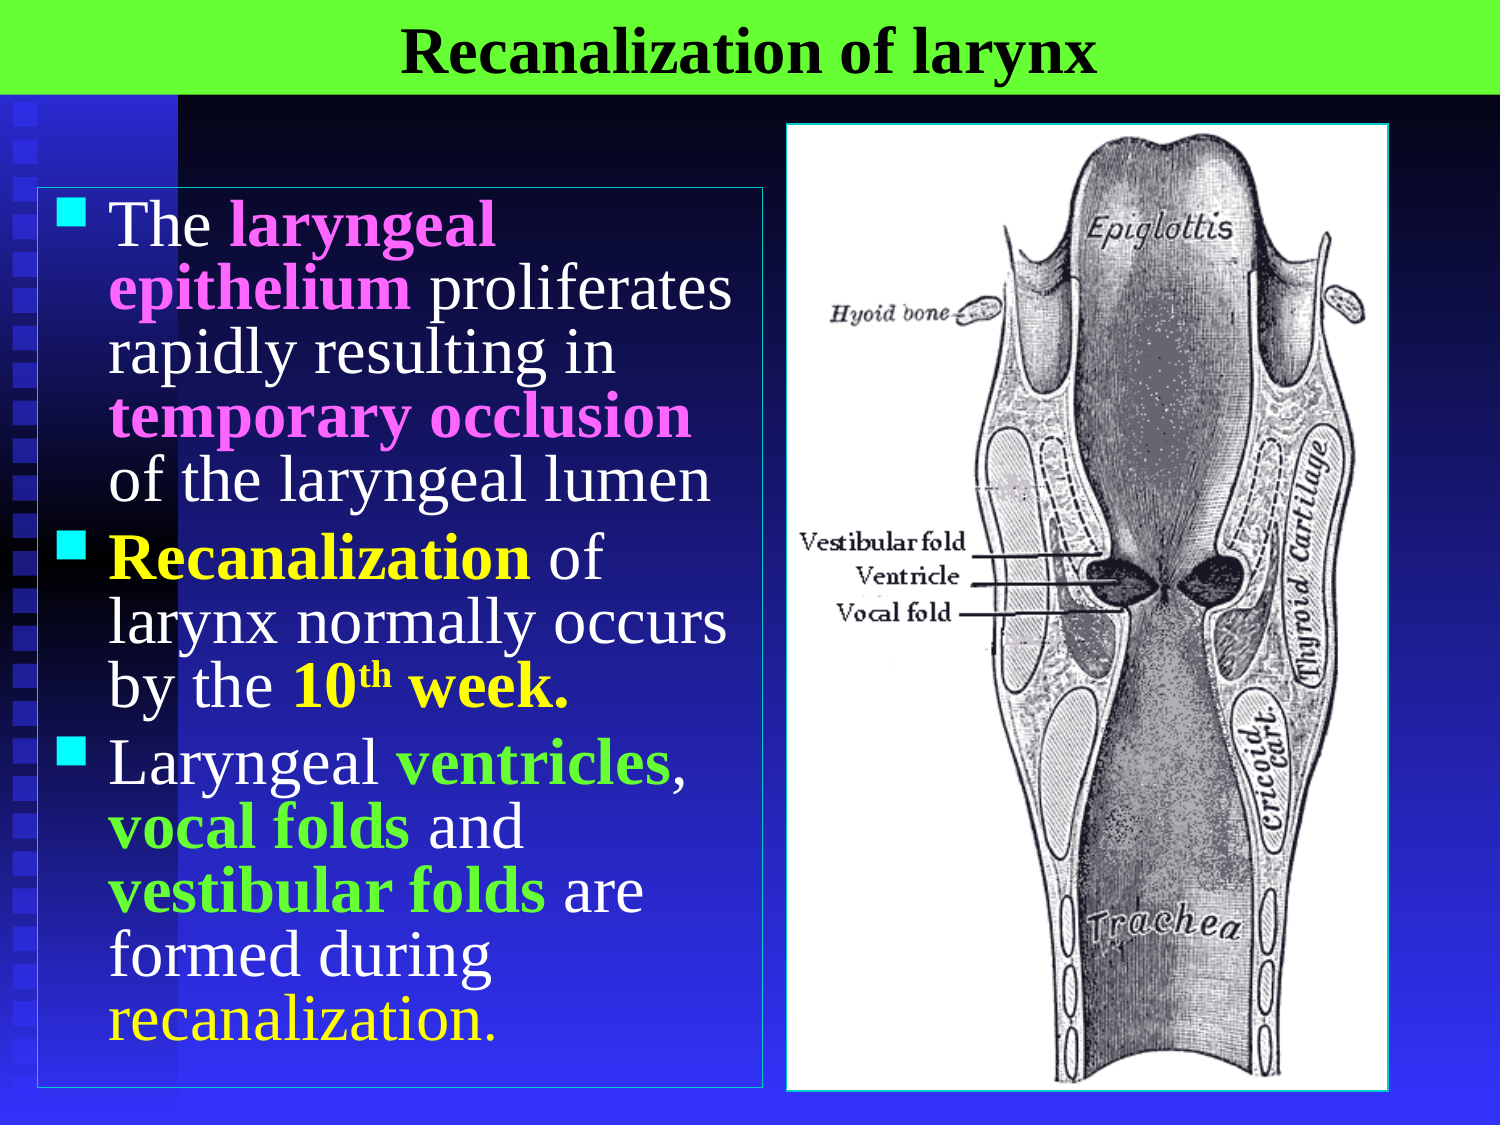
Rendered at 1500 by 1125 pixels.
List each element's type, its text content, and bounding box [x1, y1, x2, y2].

list The laryngeal epithelium proliferates rapidly resulting in temporary occlusion of the laryngeal lumen Recanalization of larynx normally occurs by the 10th week. Laryngeal ventricles, vocal folds and vestibular folds are formed during recanalization. [37, 187, 763, 1088]
picture [787, 124, 1388, 1091]
text_box Recanalization of larynx [0, 0, 1500, 95]
